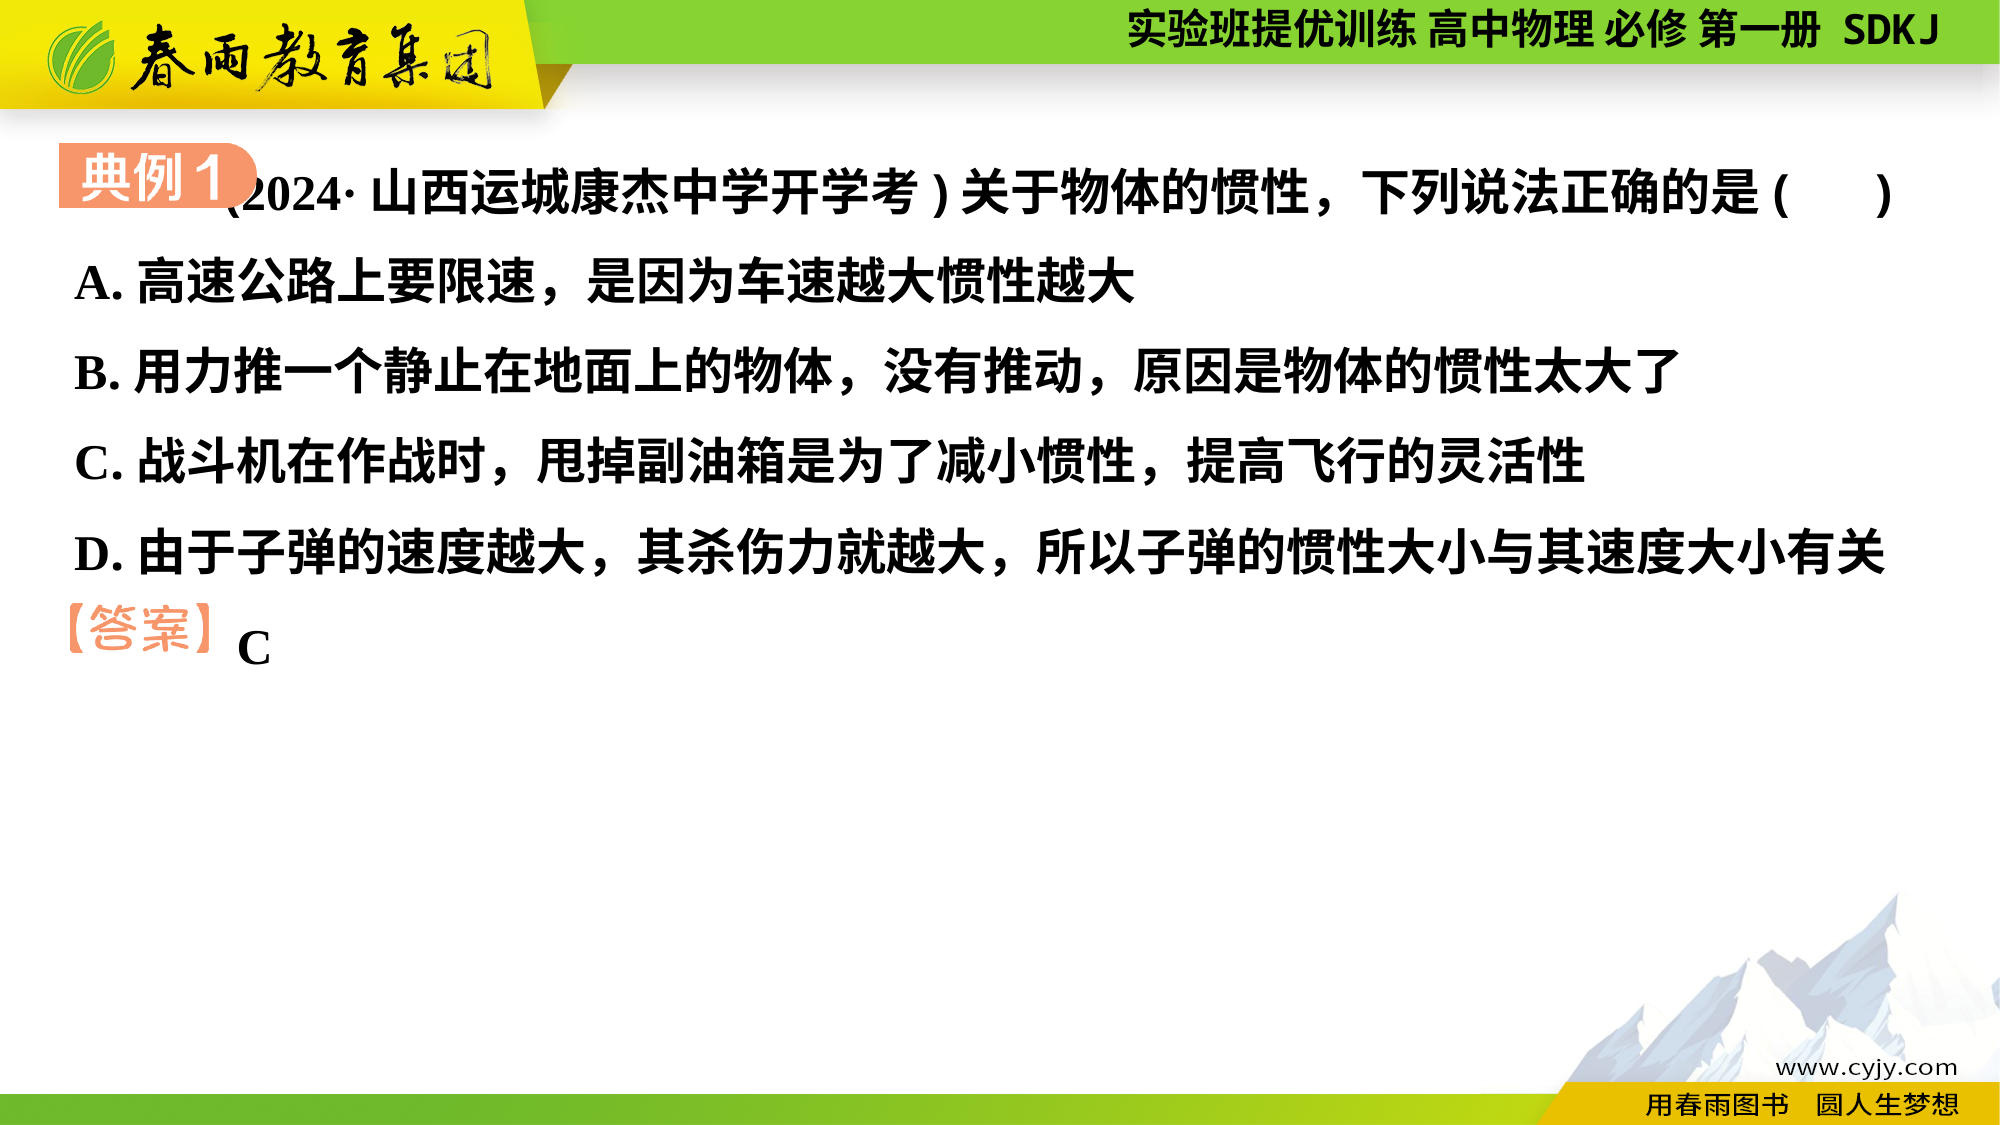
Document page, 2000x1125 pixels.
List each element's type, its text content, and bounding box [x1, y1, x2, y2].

text_box C [59, 576, 1944, 682]
picture [0, 0, 2000, 1125]
list (2024·山西运城康杰中学开学考)关于物体的惯性，下列说法正确的是( ) A.高速公路上要限速，是因为车速越大惯性越大 B.用力推一个静止在地面上的物体，没有推动，原因是物体的惯性太大了 C.战斗机在作战时，甩掉副油箱是为了减小惯性，提高飞行的灵活性 D.由于子弹的速度越大，其杀伤力就越大，所以子弹的惯性大小与其速度大小有关 [59, 122, 1944, 576]
